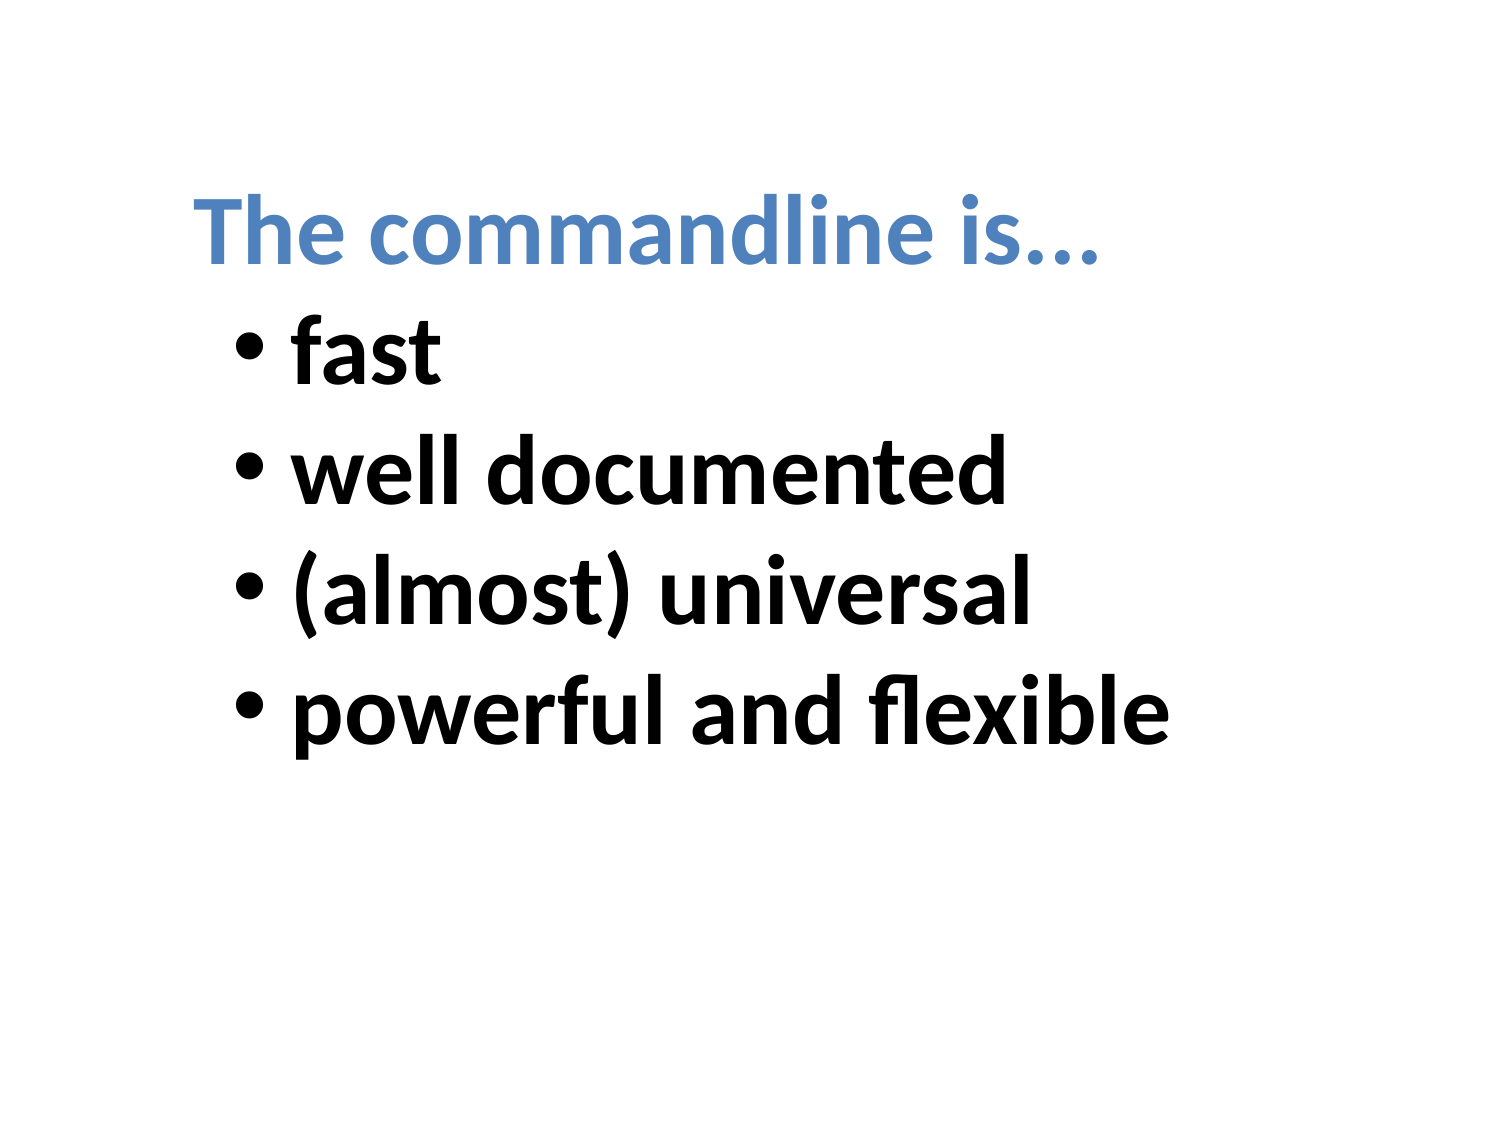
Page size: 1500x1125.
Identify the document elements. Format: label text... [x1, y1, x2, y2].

text_box The commandline is... fast well documented (almost) universal powerful and flexible [178, 157, 1334, 772]
